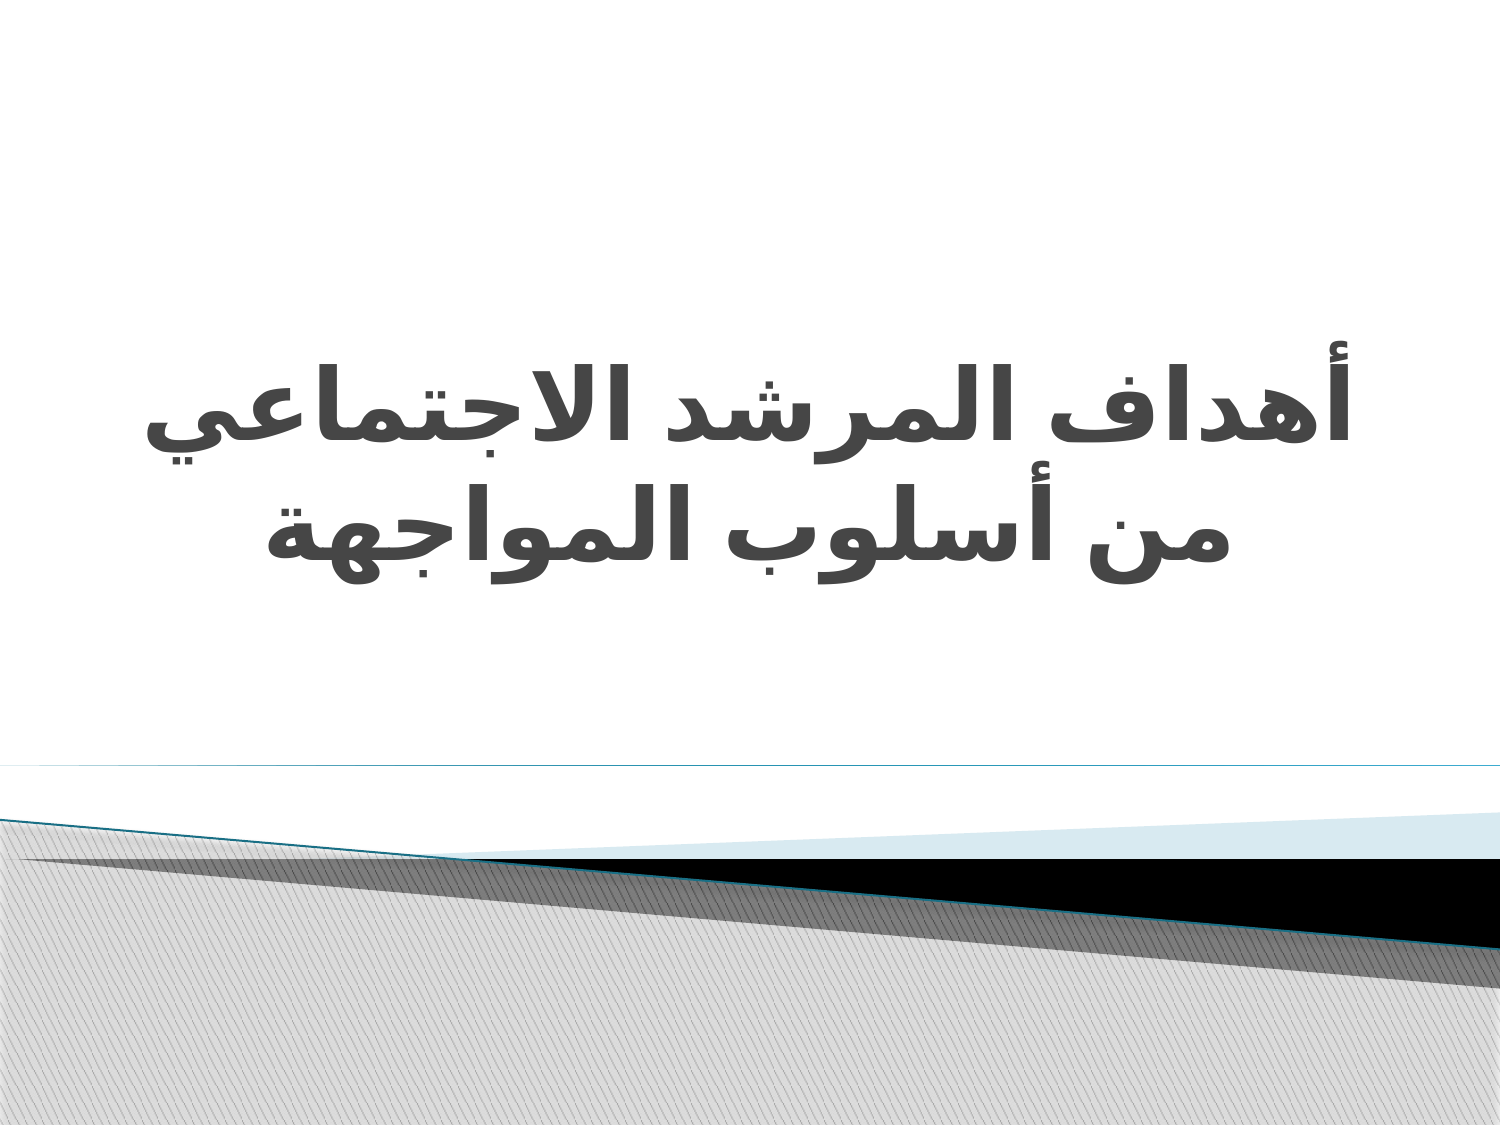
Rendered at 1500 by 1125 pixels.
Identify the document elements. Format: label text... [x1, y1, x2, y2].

picture [5, 859, 1500, 989]
title أهداف المرشد الاجتماعي من أسلوب المواجهة [112, 287, 1388, 588]
